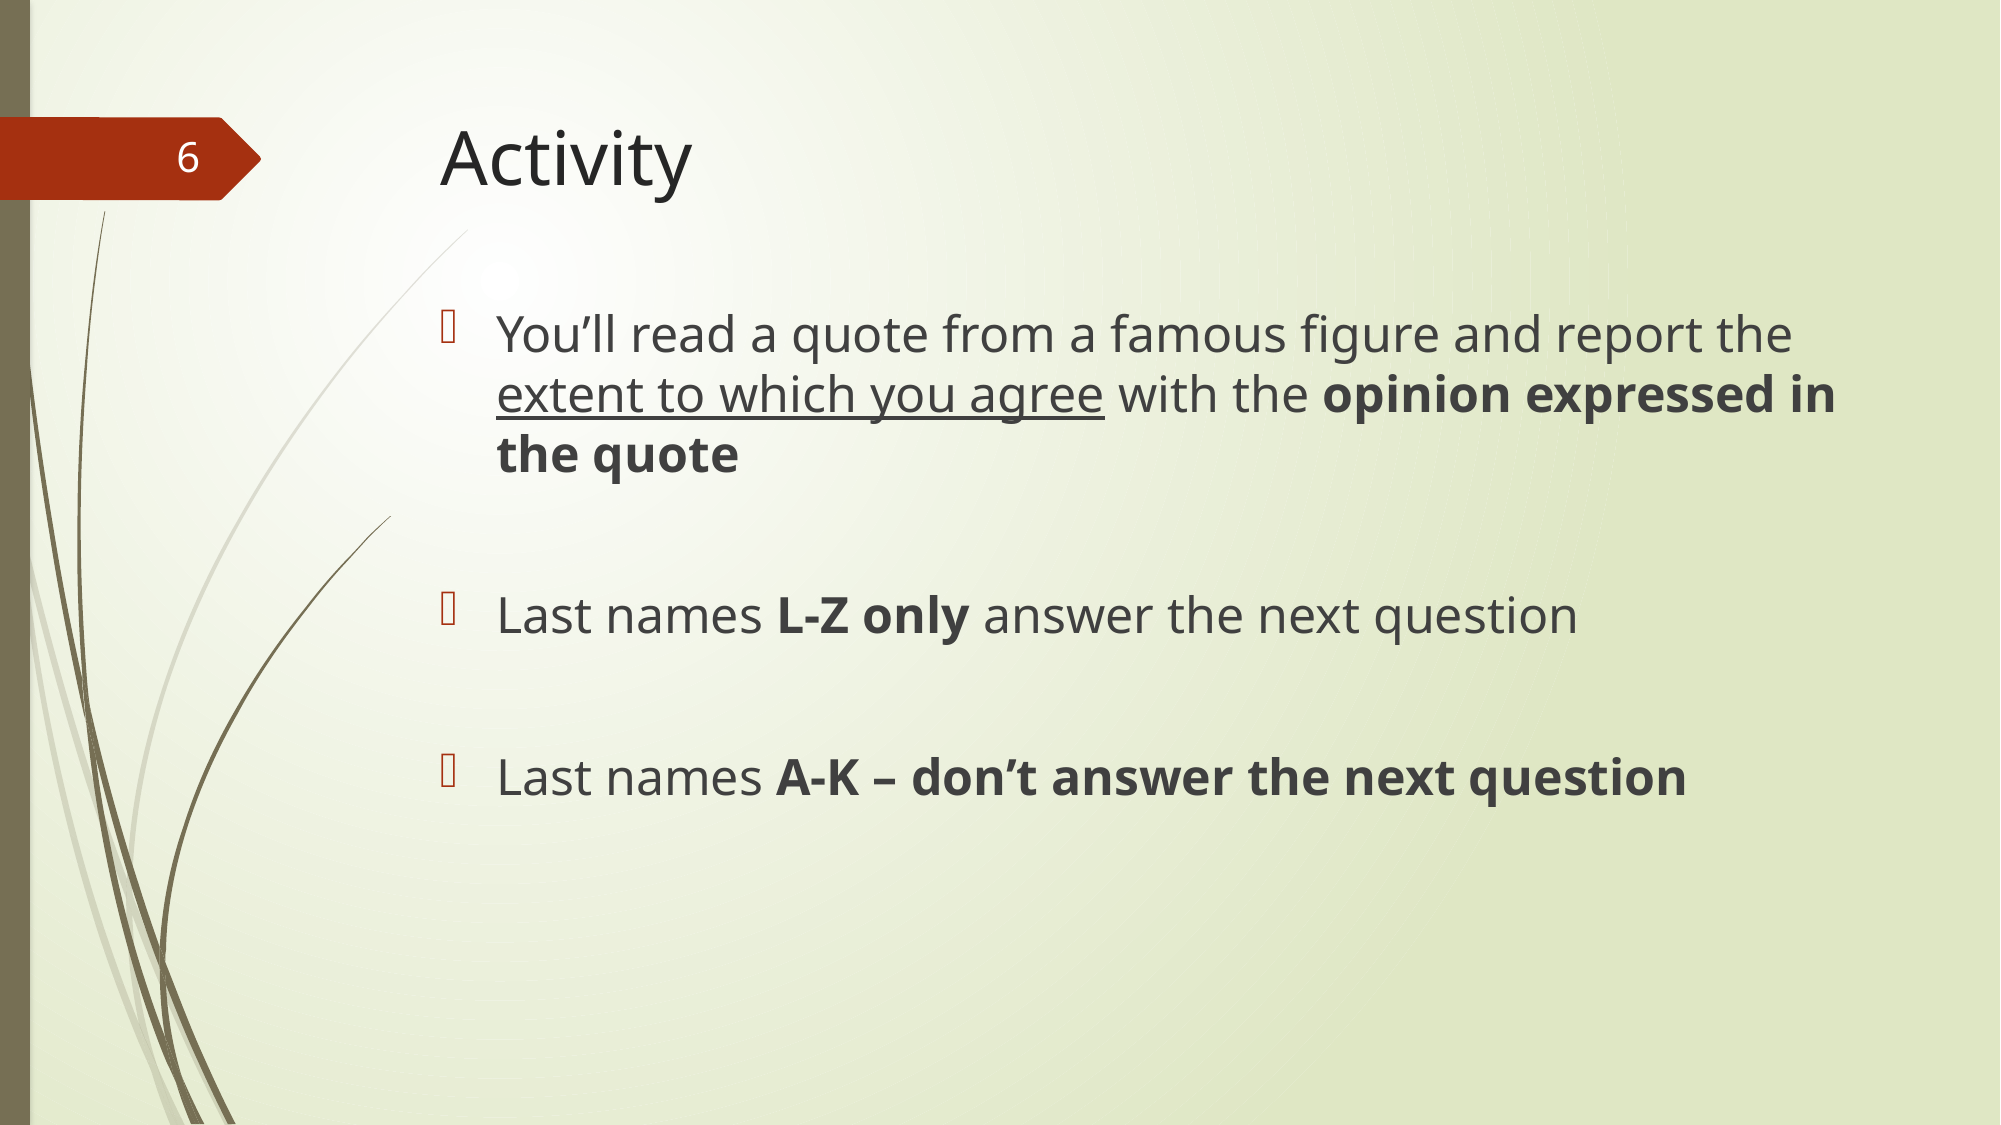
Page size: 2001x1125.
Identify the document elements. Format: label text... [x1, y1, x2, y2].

slide_number 6 [87, 129, 216, 190]
title Activity [425, 102, 1888, 294]
list You’ll read a quote from a famous figure and report the extent to which you agree with the opinion expressed in the quote Last names L-Z only answer the next question Last names A-K – don’t answer the next question [424, 294, 1911, 970]
